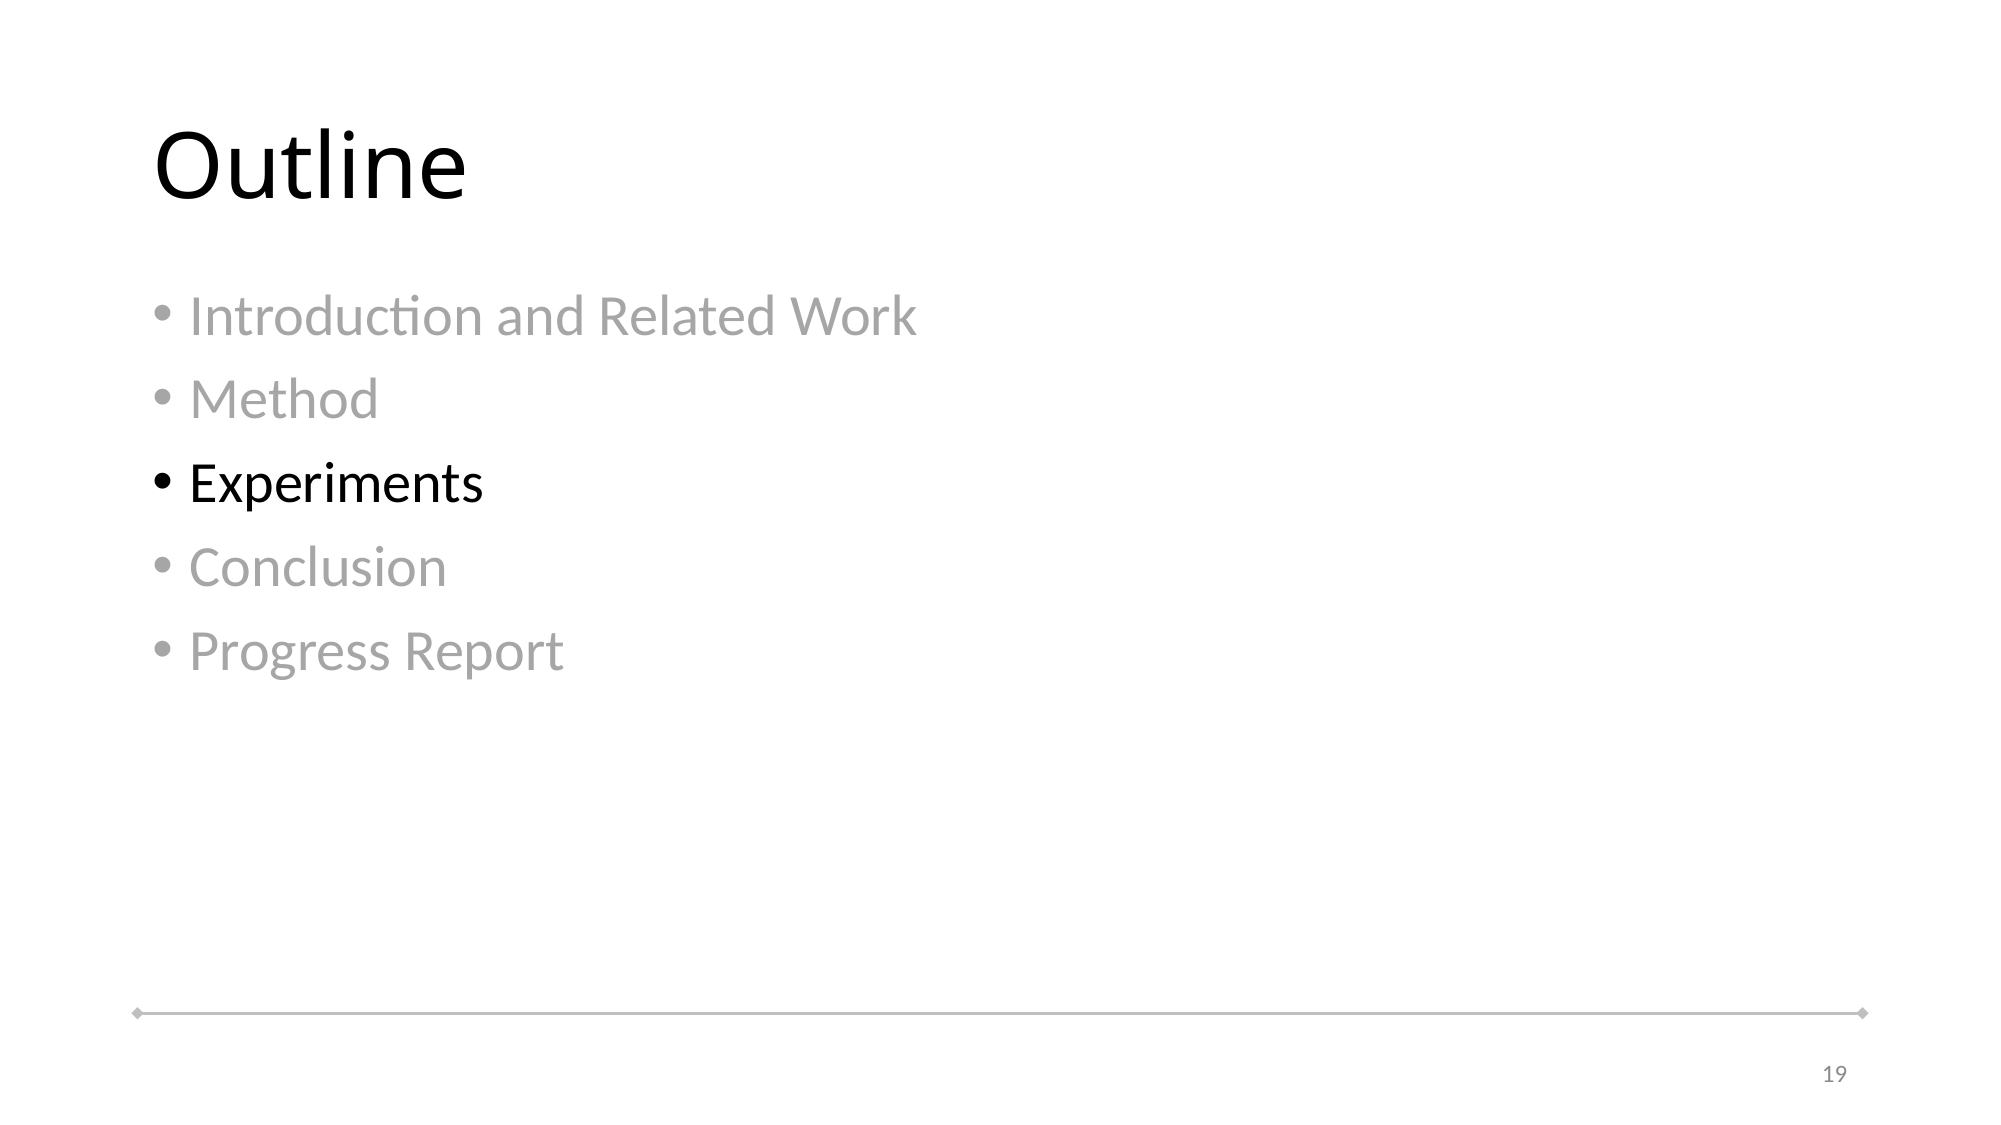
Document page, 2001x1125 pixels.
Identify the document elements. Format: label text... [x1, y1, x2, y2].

title Outline [137, 59, 1863, 277]
slide_number 19 [1412, 1042, 1863, 1103]
list Introduction and Related Work Method Experiments Conclusion Progress Report [137, 277, 1863, 1012]
